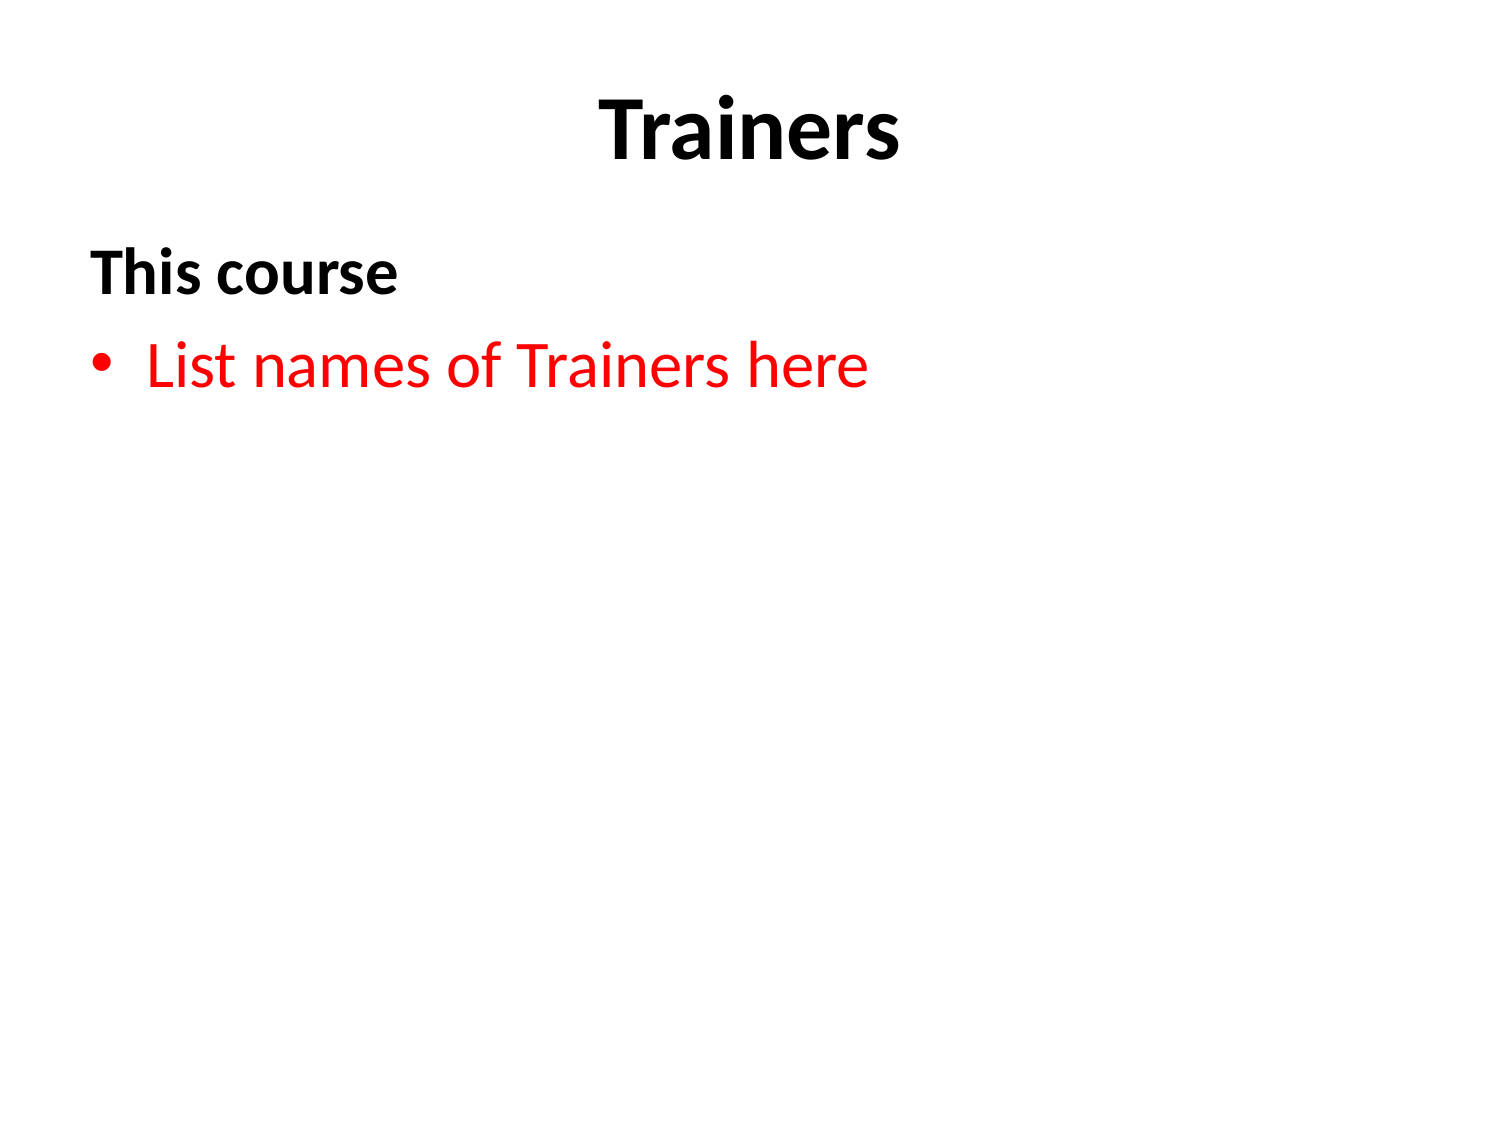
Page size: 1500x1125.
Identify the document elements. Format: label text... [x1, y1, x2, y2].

title Trainers [75, 45, 1425, 201]
list This course List names of Trainers here [75, 219, 1462, 1100]
